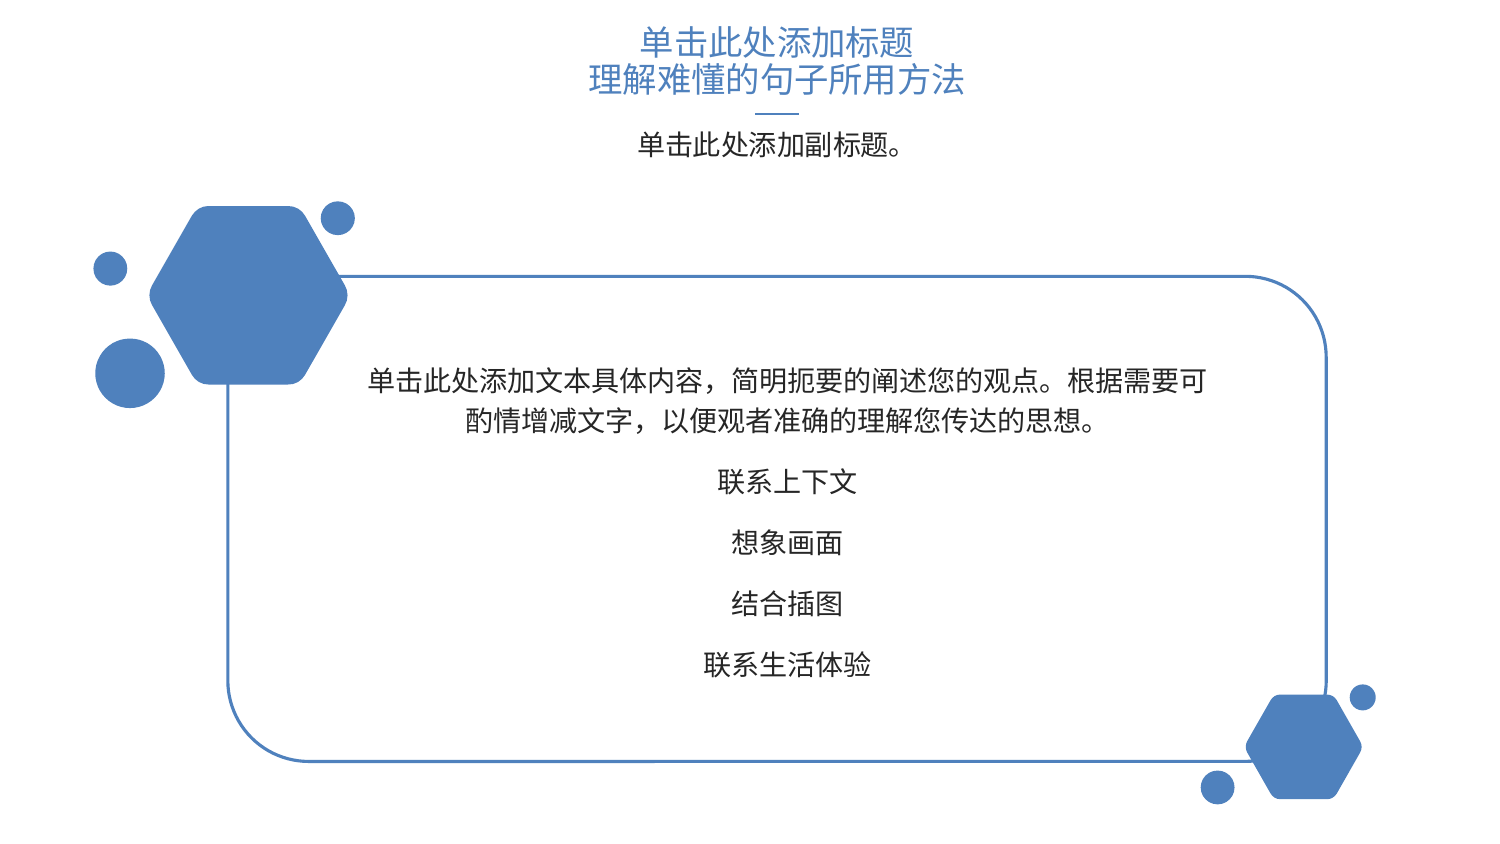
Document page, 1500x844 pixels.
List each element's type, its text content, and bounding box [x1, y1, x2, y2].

text_box 单击此处添加副标题。 [319, 121, 1235, 181]
text_box 单击此处添加文本具体内容，简明扼要的阐述您的观点。根据需要可酌情增减文字，以便观者准确的理解您传达的思想。 联系上下文 想象画面 结合插图 联系生活体验 [353, 343, 1223, 694]
text_box [149, 206, 348, 385]
text_box [93, 251, 128, 286]
text_box [320, 201, 355, 236]
text_box 单击此处添加标题 理解难懂的句子所用方法 [319, 20, 1235, 106]
text_box [1349, 684, 1376, 711]
text_box [1200, 770, 1235, 805]
text_box [225, 274, 1329, 764]
text_box [95, 338, 165, 409]
text_box [1245, 694, 1362, 800]
